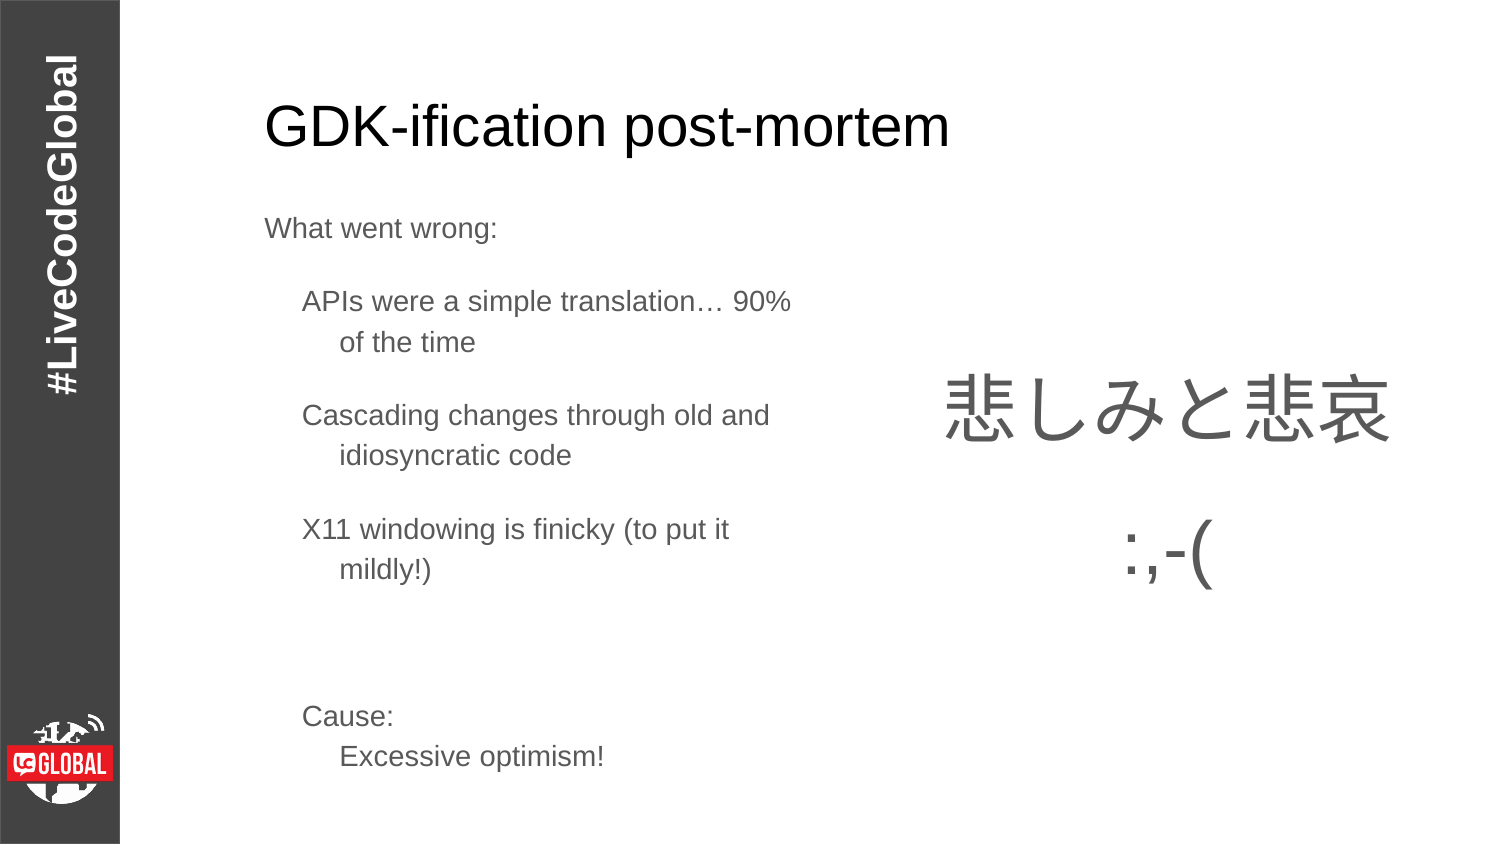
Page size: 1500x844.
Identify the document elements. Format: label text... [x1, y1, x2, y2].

list 悲しみと悲哀 :,-( [885, 189, 1449, 750]
title GDK-ification post-mortem [249, 72, 1417, 167]
list What went wrong: APIs were a simple translation… 90% of the time Cascading changes through old and idiosyncratic code X11 windowing is finicky (to put it mildly!) Cause: Excessive optimism! [249, 189, 813, 750]
picture [7, 714, 113, 804]
